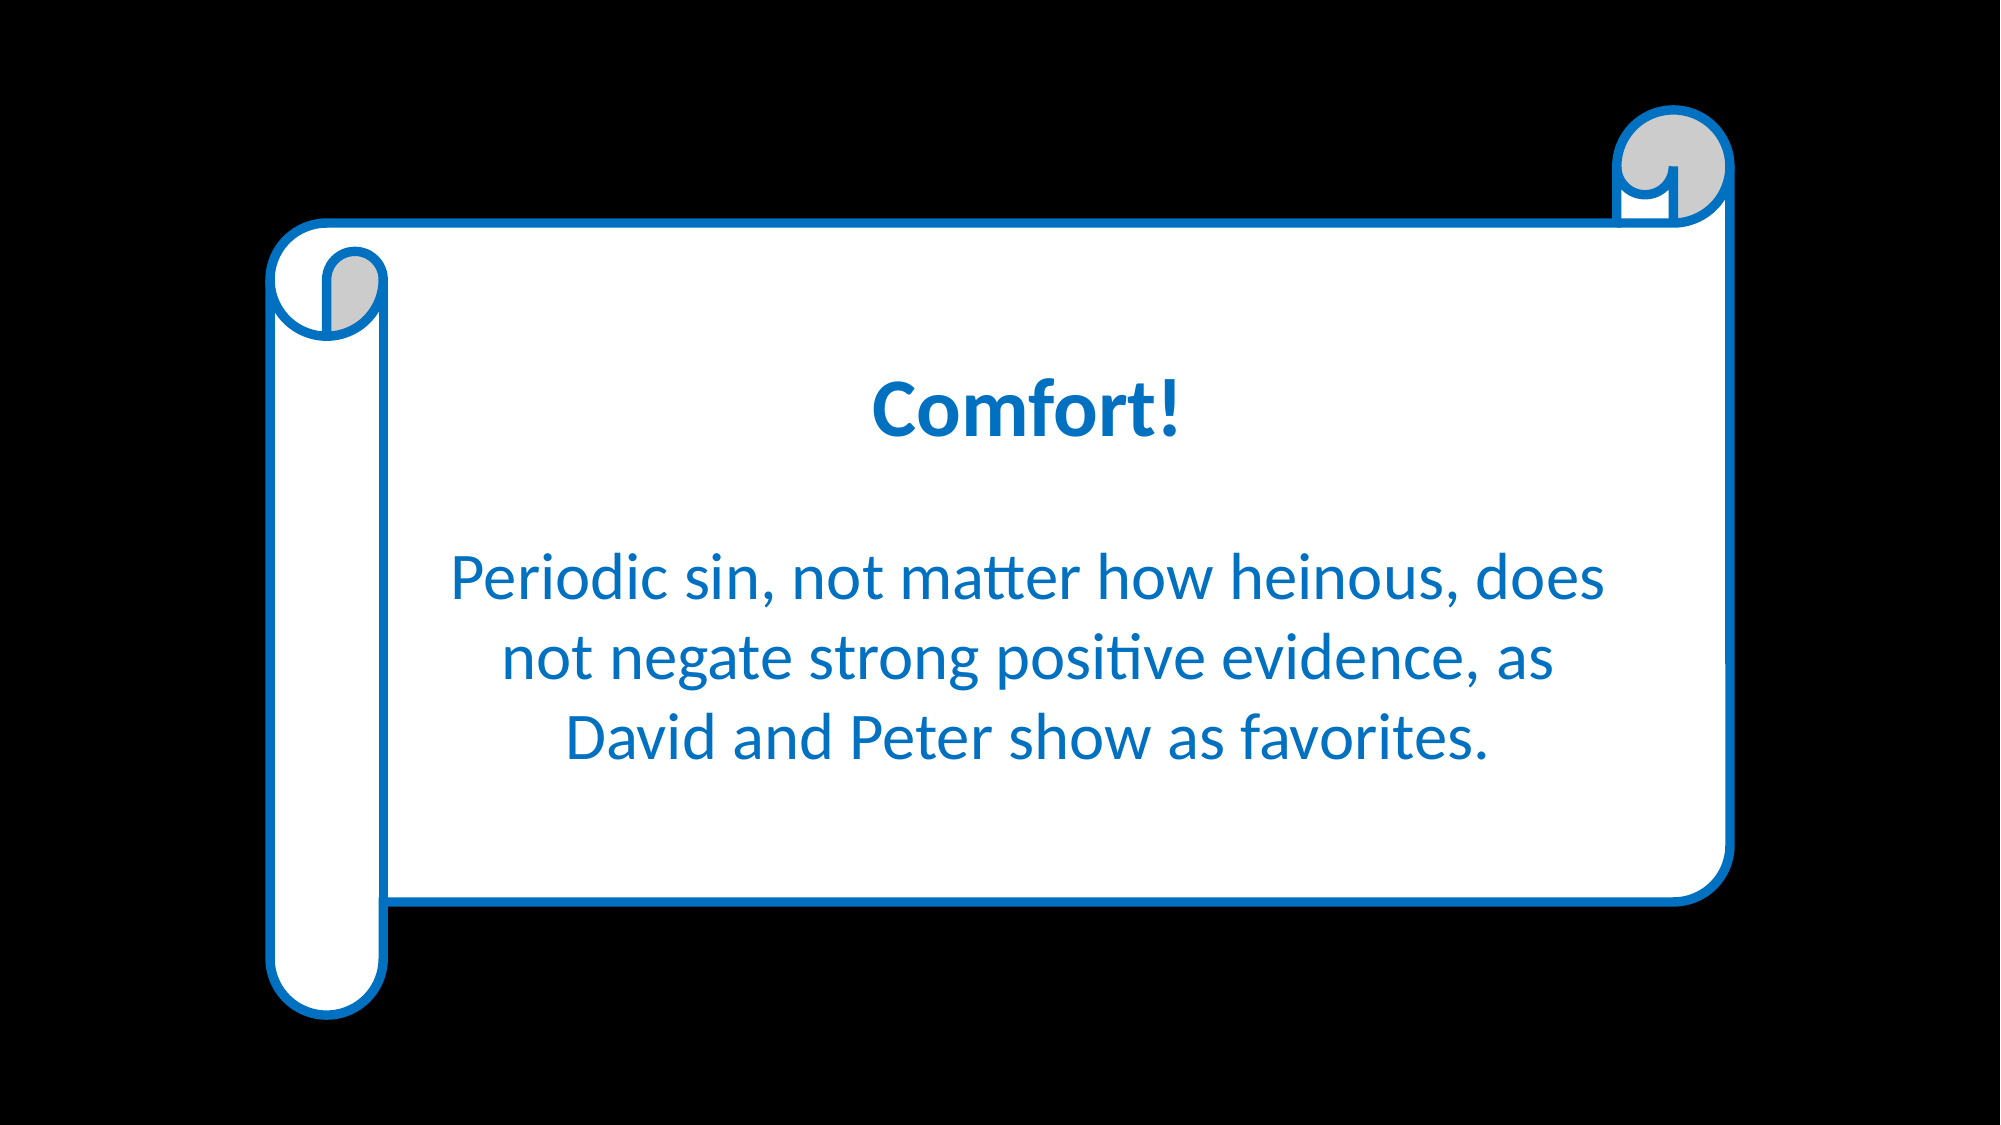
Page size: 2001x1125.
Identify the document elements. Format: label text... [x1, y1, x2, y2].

text_box Comfort! Periodic sin, not matter how heinous, does not negate strong positive evidence, as David and Peter show as favorites. [269, 108, 1731, 1017]
